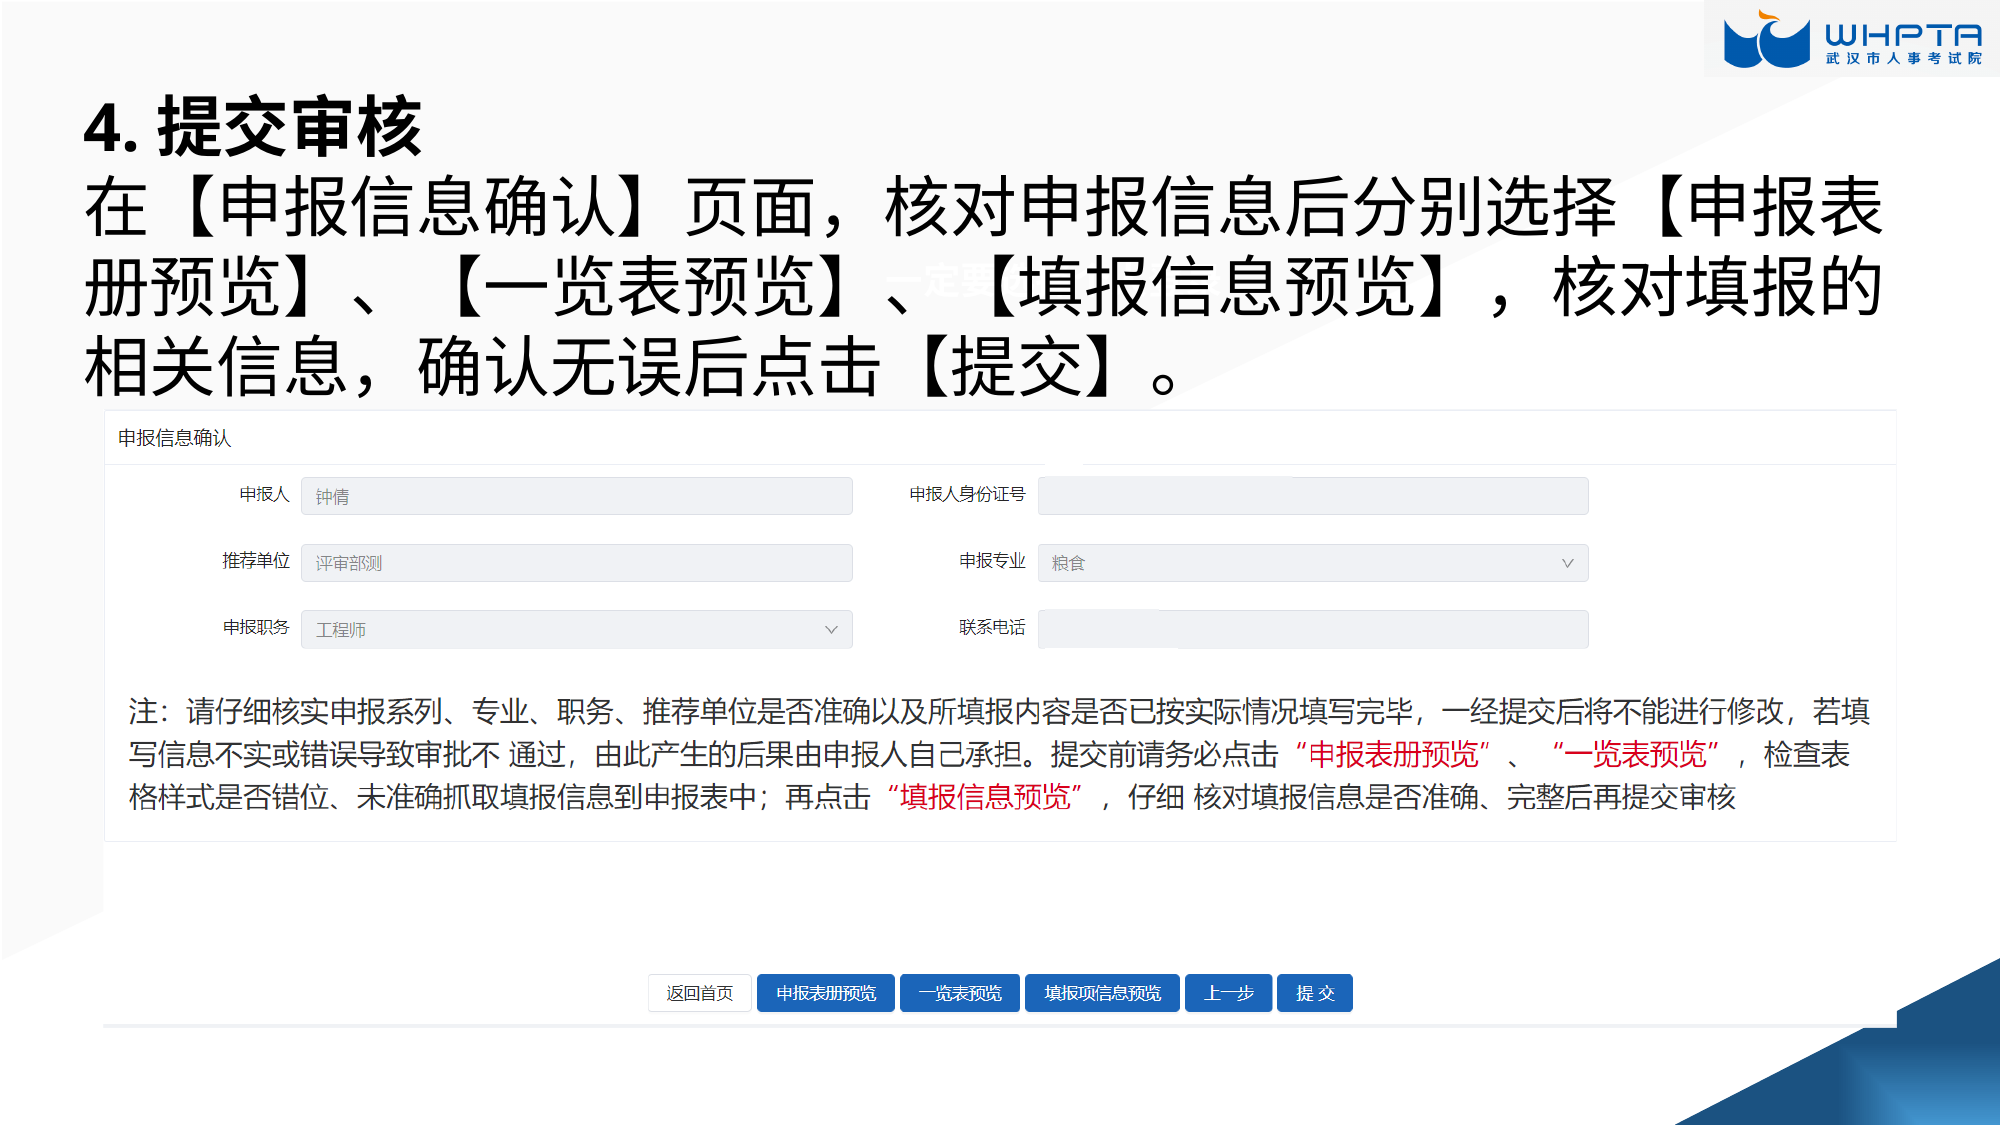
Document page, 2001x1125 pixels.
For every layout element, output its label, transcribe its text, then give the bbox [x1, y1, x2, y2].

text_box [1674, 956, 2000, 1125]
picture [103, 409, 1897, 1028]
picture [1704, 0, 2000, 78]
text_box [0, 0, 1704, 962]
text_box 4.提交审核 在【申报信息确认】页面，核对申报信息后分别选择【申报表册预览】、【一览表预览】、【填报信息预览】，核对填报的相关信息，确认无误后点击【提交】。 [68, 77, 1908, 594]
